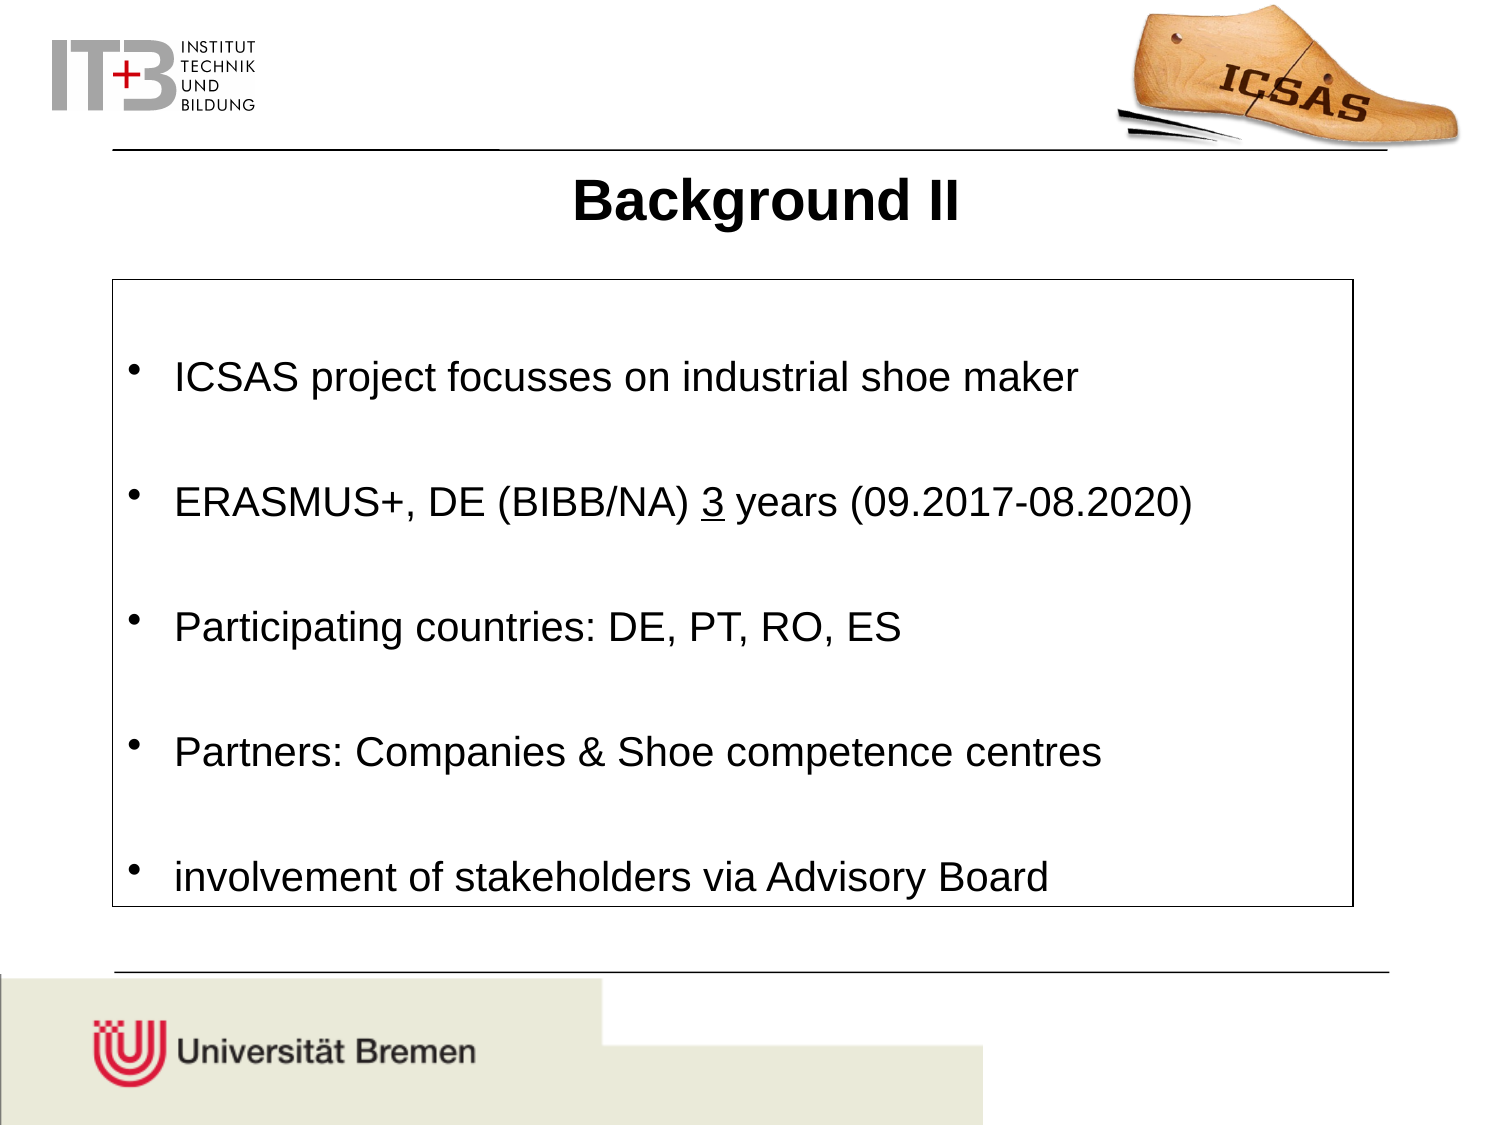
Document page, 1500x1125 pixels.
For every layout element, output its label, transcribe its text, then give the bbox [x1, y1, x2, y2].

picture [52, 40, 255, 111]
picture [1111, 2, 1464, 153]
picture [0, 974, 983, 1125]
text_box Background II [557, 155, 977, 240]
text_box ICSAS project focusses on industrial shoe maker ERASMUS+, DE (BIBB/NA) 3 years (09.2017-08.2020) Participating countries: DE, PT, RO, ES Partners: Companies & Shoe competence centres involvement of stakeholders via Advisory Board [112, 279, 1354, 907]
